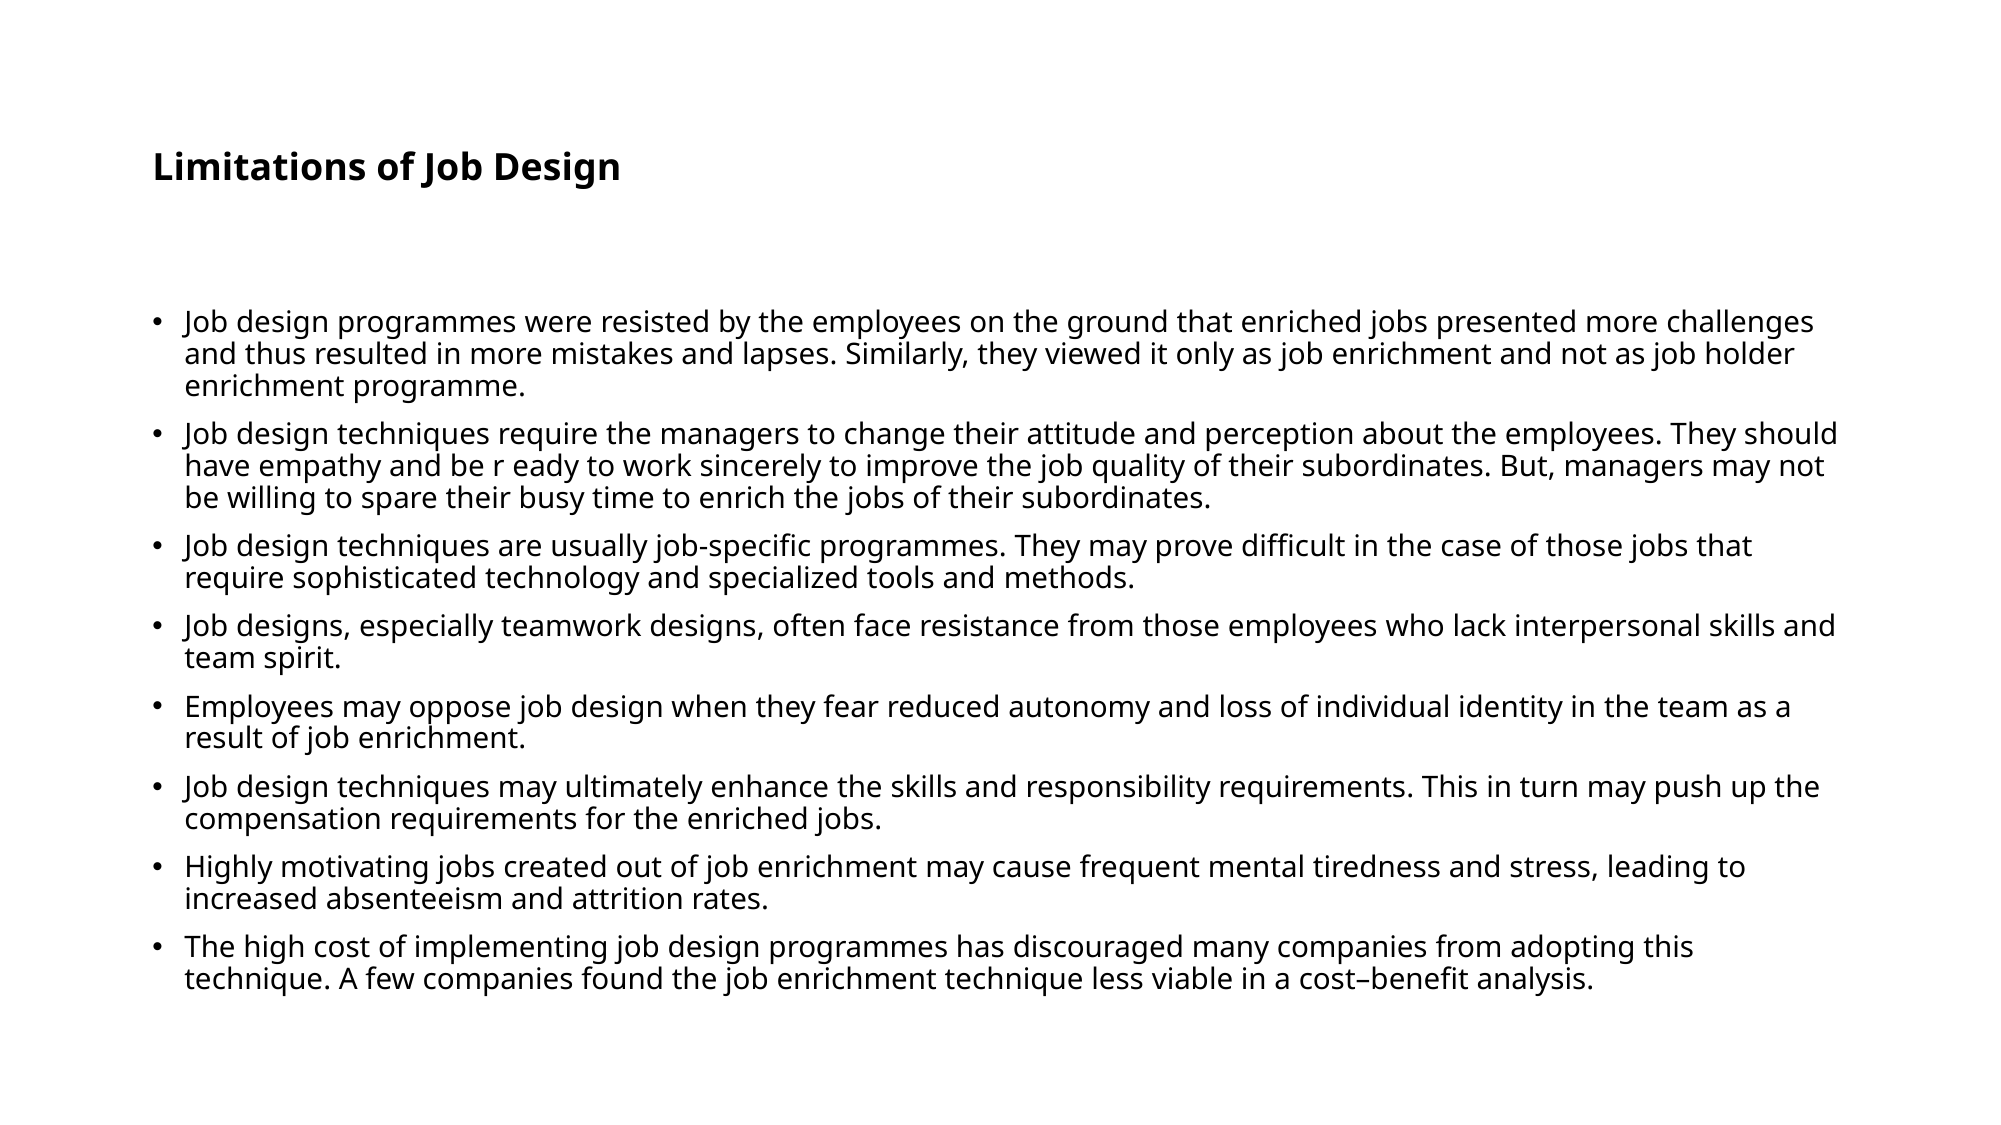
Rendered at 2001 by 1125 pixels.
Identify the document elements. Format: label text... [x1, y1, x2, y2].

title Limitations of Job Design [137, 59, 1863, 278]
list Job design programmes were resisted by the employees on the ground that enriched jobs presented more challenges and thus resulted in more mistakes and lapses. Similarly, they viewed it only as job enrichment and not as job holder enrichment programme. Job design techniques require the managers to change their attitude and perception about the employees. They should have empathy and be r eady to work sincerely to improve the job quality of their subordinates. But, managers may not be willing to spare their busy time to enrich the jobs of their subordinates. Job design techniques are usually job-specific programmes. They may prove difficult in the case of those jobs that require sophisticated technology and specialized tools and methods. Job designs, especially teamwork designs, often face resistance from those employees who lack interpersonal skills and team spirit. Employees may oppose job design when they fear reduced autonomy and loss of individual identity in the team as a result of job enrichment. Job design techniques may ultimately enhance the skills and responsibility requirements. This in turn may push up the compensation requirements for the enriched jobs. Highly motivating jobs created out of job enrichment may cause frequent mental tiredness and stress, leading to increased absenteeism and attrition rates. The high cost of implementing job design programmes has discouraged many companies from adopting this technique. A few companies found the job enrichment technique less viable in a cost–benefit analysis. [137, 299, 1863, 1014]
